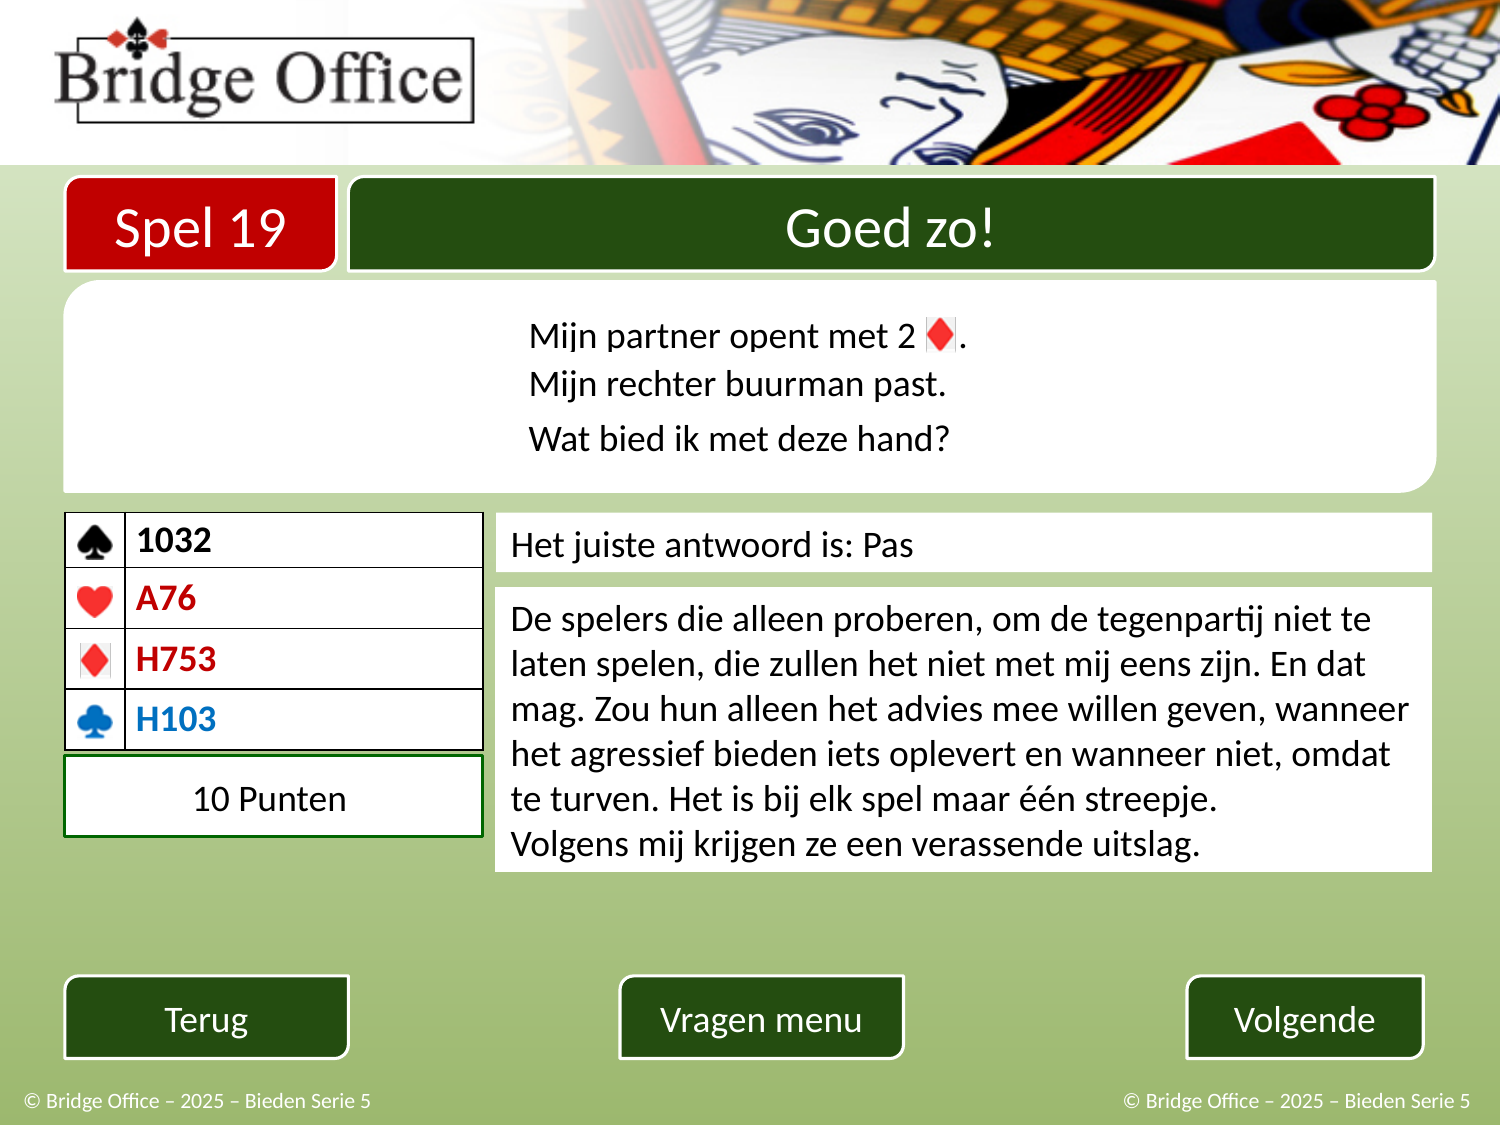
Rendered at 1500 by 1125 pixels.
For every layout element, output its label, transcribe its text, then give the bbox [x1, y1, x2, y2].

text_box Vragen menu [618, 974, 906, 1061]
table_cell H753 [126, 629, 482, 688]
text_box Spel 19 [63, 178, 339, 273]
text_box Goed zo! [346, 178, 1437, 273]
text_box Mijn rechter buurman past. [513, 352, 987, 406]
table_cell [66, 690, 124, 749]
text_box De spelers die alleen proberen, om de tegenpartij niet te laten spelen, die zullen het niet met mij eens zijn. En dat mag. Zou hun alleen het advies mee willen geven, wanneer het agressief bieden iets oplevert en wanneer niet, omdat te turven. Het is bij elk spel maar één streepje. Volgens mij krijgen ze een verassende uitslag. [495, 587, 1432, 872]
picture [77, 524, 114, 561]
table_header 1032 [126, 513, 482, 567]
text_box © Bridge Office – 2025 – Bieden Serie 5 [1107, 1079, 1500, 1121]
text_box Het juiste antwoord is: Pas [496, 512, 1433, 573]
text_box 10 Punten [63, 754, 484, 838]
table_cell [66, 629, 124, 688]
text_box [63, 280, 1437, 493]
table_header [66, 513, 124, 567]
text_box Mijn partner opent met 2 . [513, 303, 1022, 364]
table_cell H103 [126, 690, 482, 749]
picture [77, 585, 114, 618]
text_box Wat bied ik met deze hand? [513, 406, 987, 467]
picture [0, 0, 1500, 166]
picture [77, 703, 114, 740]
text_box © Bridge Office – 2025 – Bieden Serie 5 [8, 1079, 393, 1121]
picture [77, 643, 114, 679]
table_cell [66, 568, 124, 628]
text_box Volgende [1185, 974, 1425, 1061]
text_box Terug [63, 974, 350, 1061]
table_cell A76 [126, 568, 482, 628]
picture [922, 317, 959, 353]
